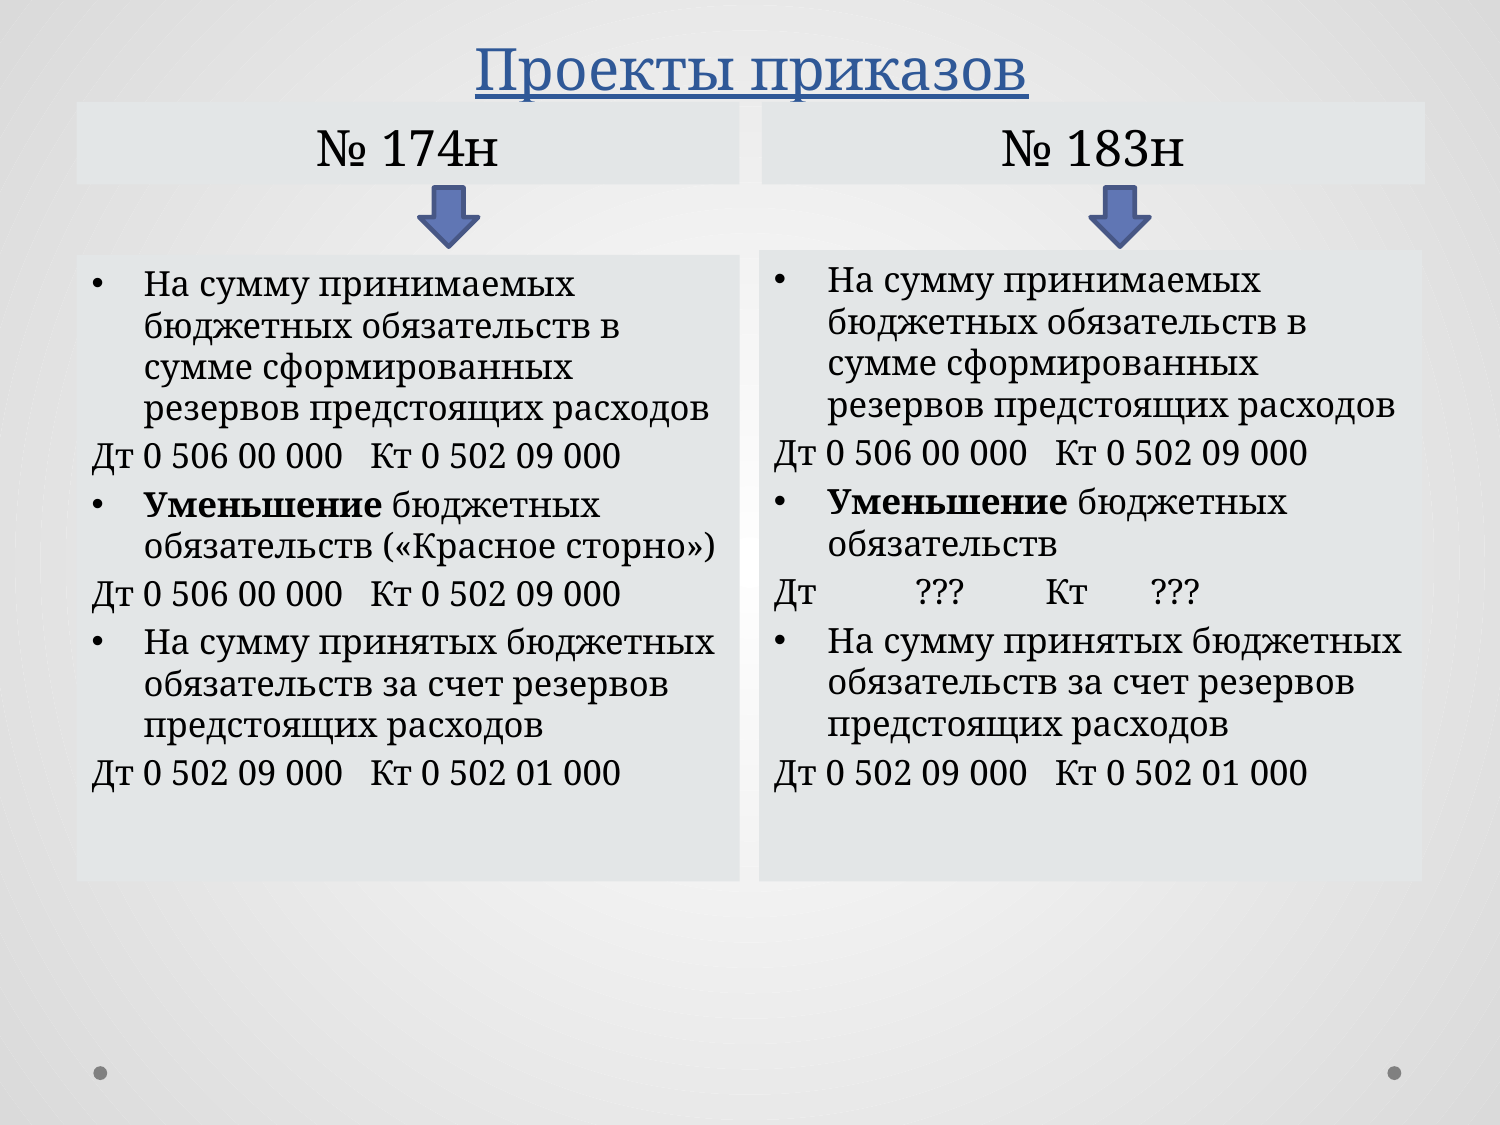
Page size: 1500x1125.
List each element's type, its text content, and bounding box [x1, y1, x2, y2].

list № 174н [76, 101, 740, 185]
list № 183н [761, 101, 1425, 185]
list На сумму принимаемых бюджетных обязательств в сумме сформированных резервов предстоящих расходов Дт 0 506 00 000 Кт 0 502 09 000 Уменьшение бюджетных обязательств Дт ??? Кт ??? На сумму принятых бюджетных обязательств за счет резервов предстоящих расходов Дт 0 502 09 000 Кт 0 502 01 000 [759, 250, 1422, 882]
text_box [1088, 185, 1152, 249]
list На сумму принимаемых бюджетных обязательств в сумме сформированных резервов предстоящих расходов Дт 0 506 00 000 Кт 0 502 09 000 Уменьшение бюджетных обязательств («Красное сторно») Дт 0 506 00 000 Кт 0 502 09 000 На сумму принятых бюджетных обязательств за счет резервов предстоящих расходов Дт 0 502 09 000 Кт 0 502 01 000 [76, 254, 740, 882]
title Проекты приказов [76, 30, 1427, 110]
text_box [417, 185, 481, 249]
